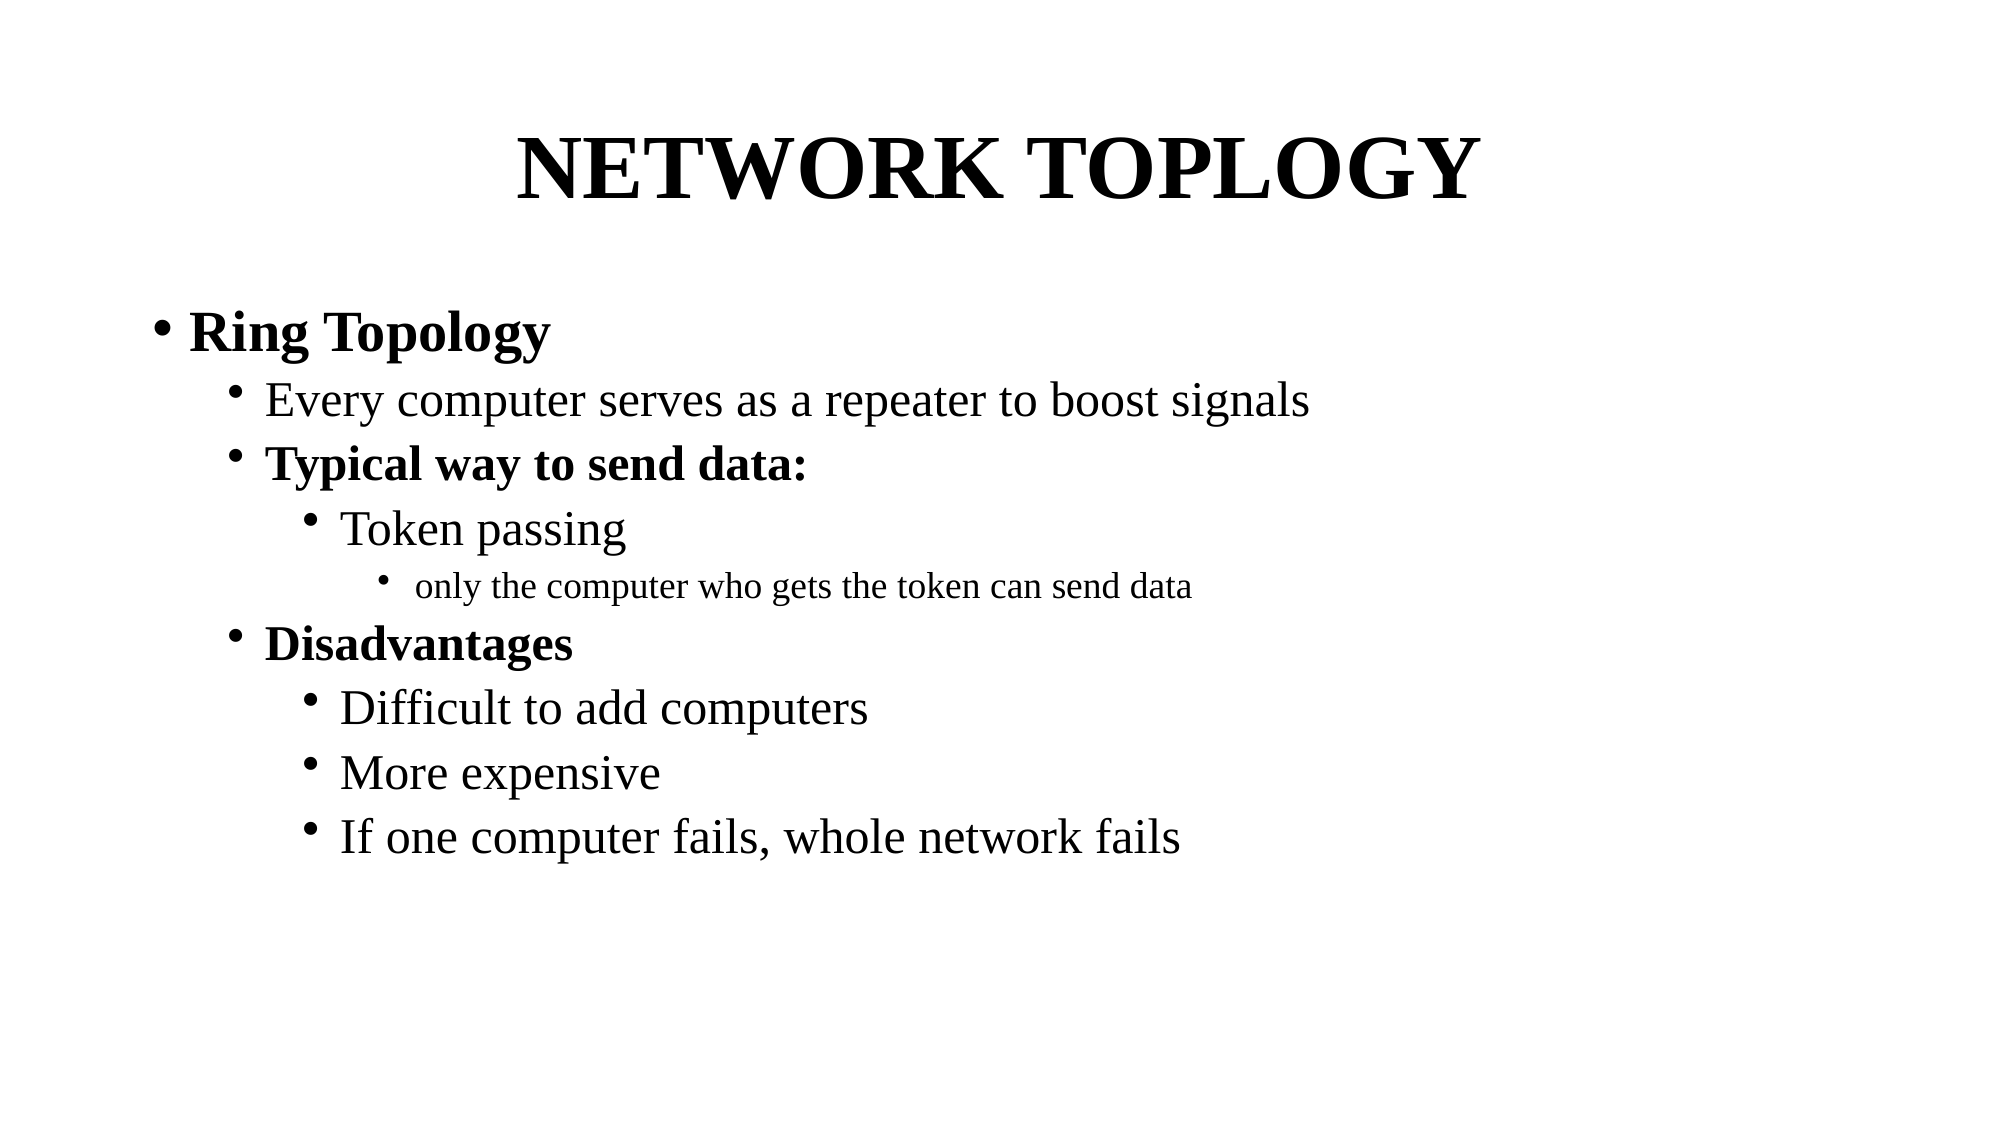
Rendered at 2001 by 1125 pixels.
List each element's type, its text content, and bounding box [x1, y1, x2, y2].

list Ring Topology Every computer serves as a repeater to boost signals Typical way to send data: Token passing only the computer who gets the token can send data Disadvantages Difficult to add computers More expensive If one computer fails, whole network fails [137, 299, 1863, 1014]
title NETWORK TOPLOGY [137, 59, 1863, 278]
